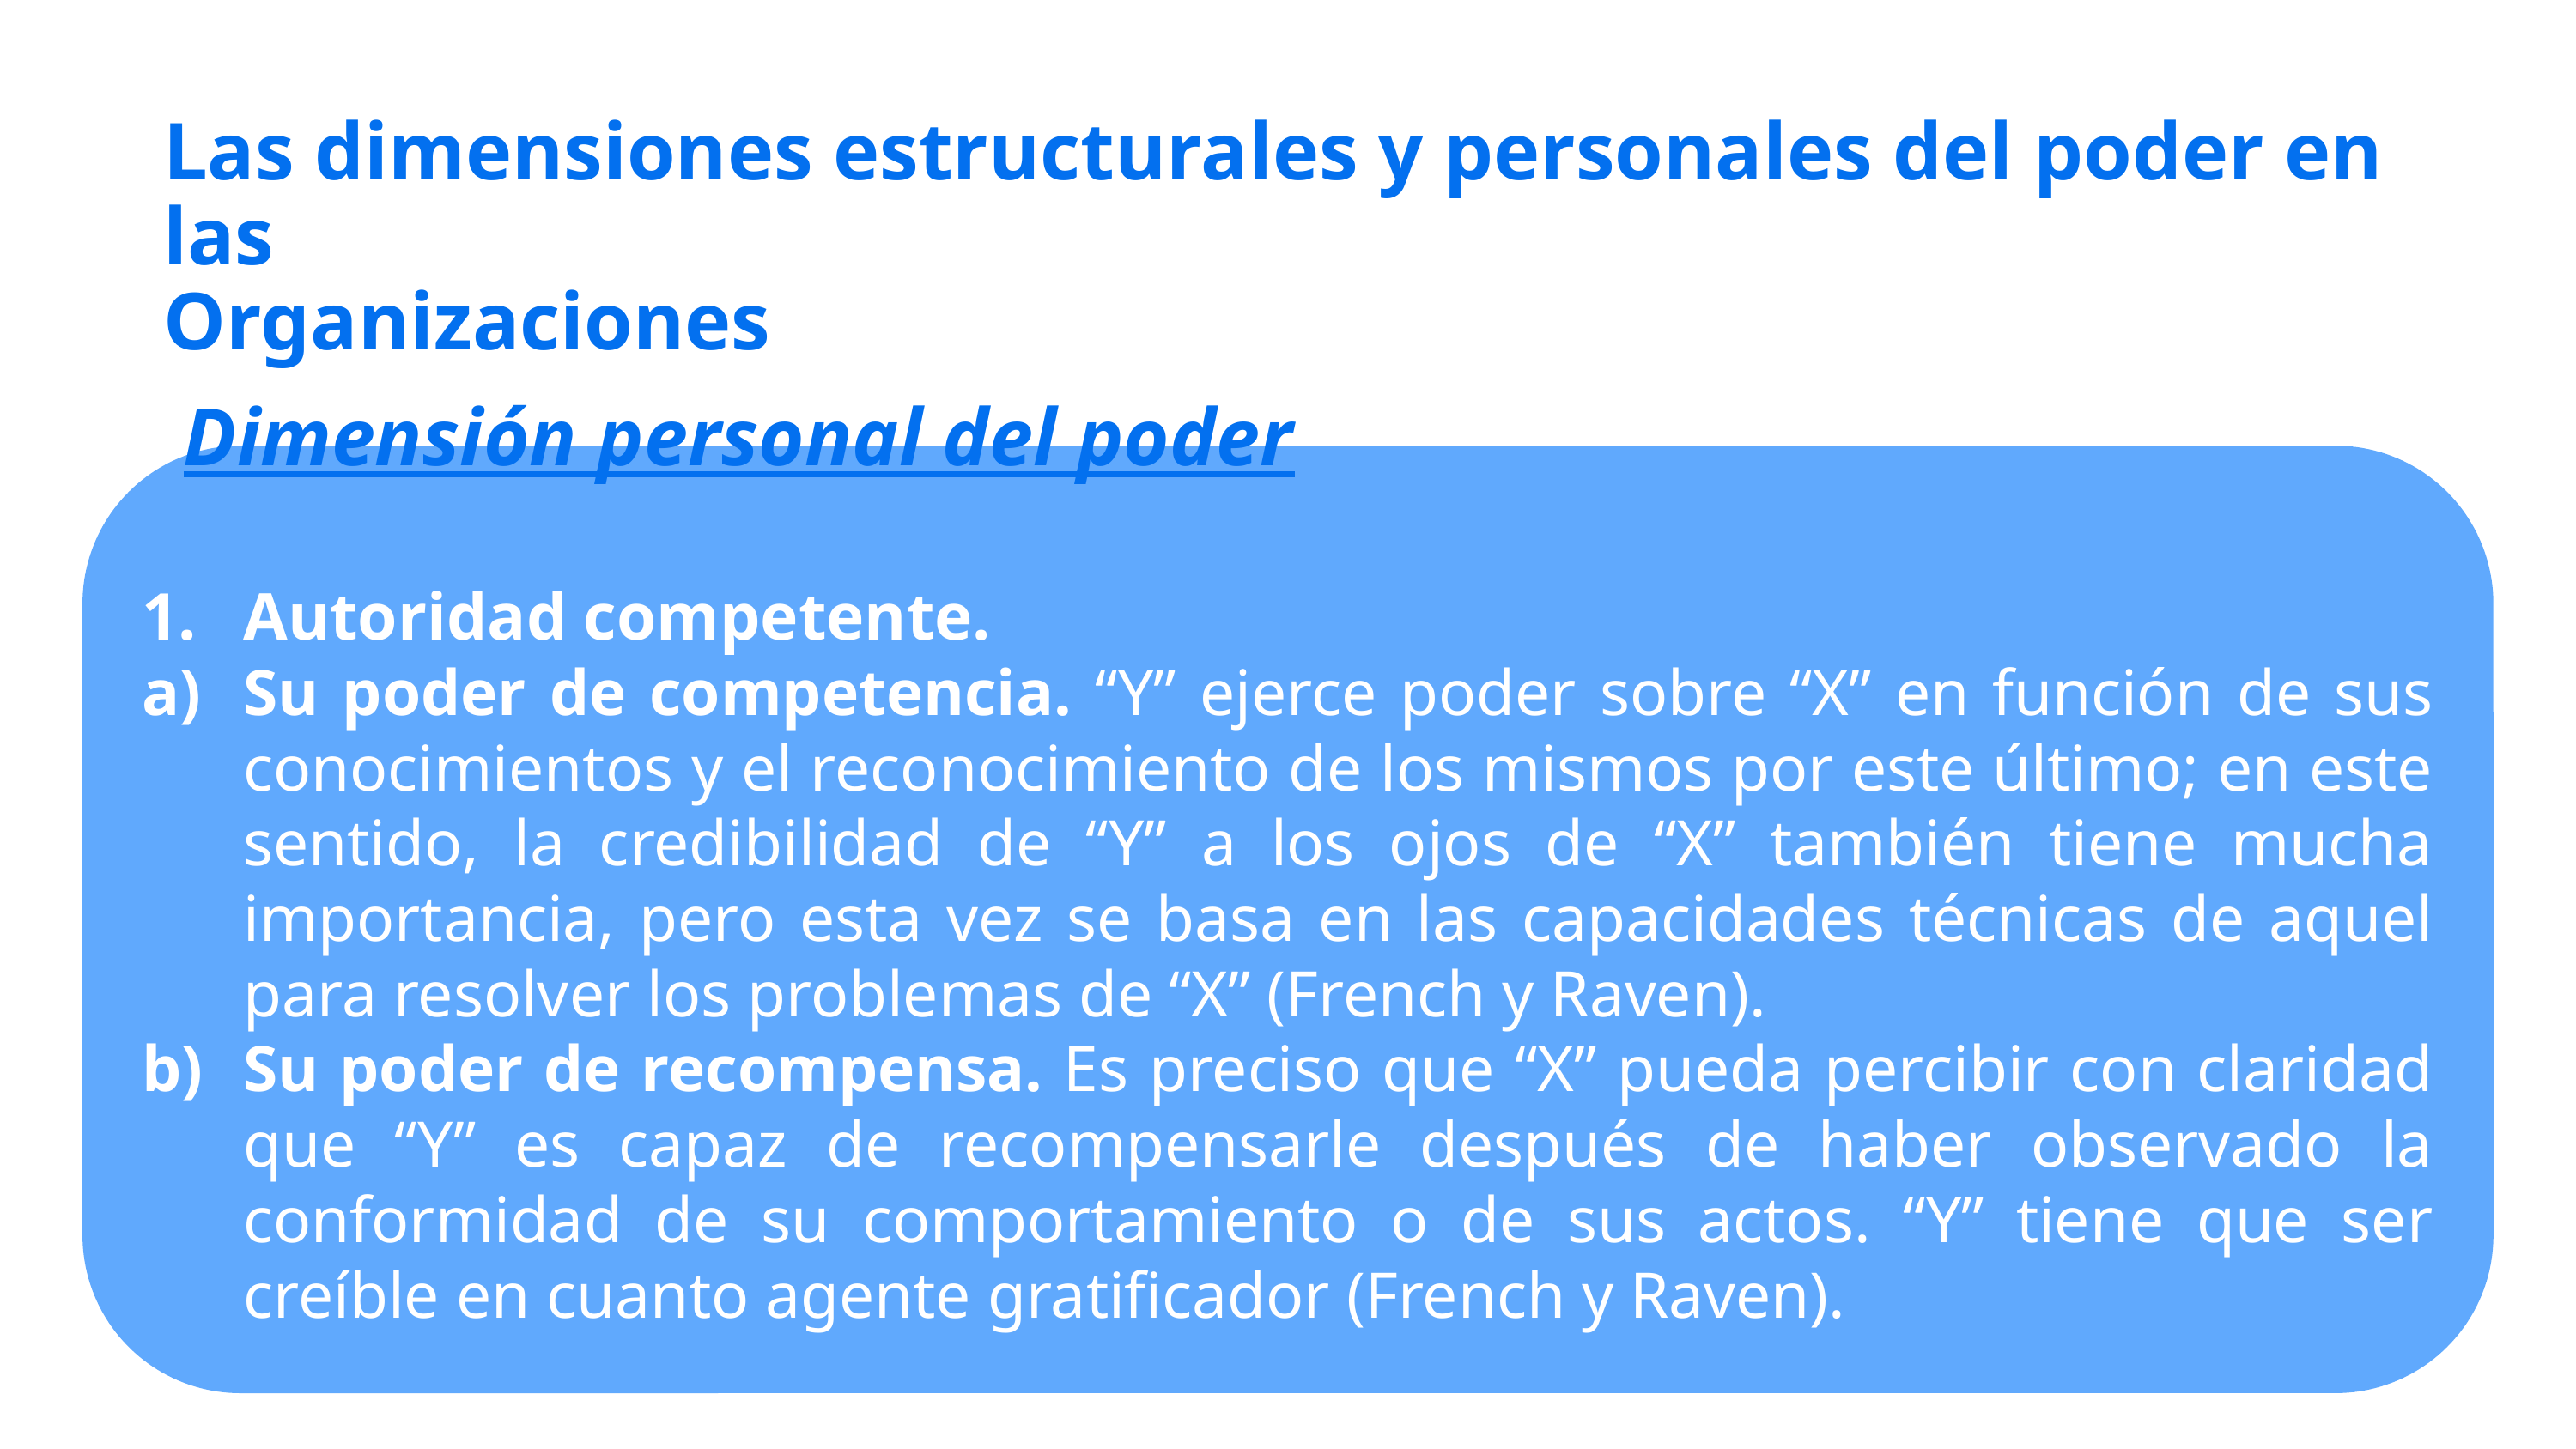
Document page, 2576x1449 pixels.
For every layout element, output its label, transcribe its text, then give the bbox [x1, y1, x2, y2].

text_box Autoridad competente. Su poder de competencia. “Y” ejerce poder sobre “X” en función de sus conocimientos y el reconocimiento de los mismos por este último; en este sentido, la credibilidad de “Y” a los ojos de “X” también tiene mucha importancia, pero esta vez se basa en las capacidades técnicas de aquel para resolver los problemas de “X” (French y Raven). Su poder de recompensa. Es preciso que “X” pueda percibir con claridad que “Y” es capaz de recompensarle después de haber observado la conformidad de su comportamiento o de sus actos. “Y” tiene que ser creíble en cuanto agente gratificador (French y Raven). [82, 473, 2494, 1394]
text_box Las dimensiones estructurales y personales del poder en las Organizaciones Dimensión personal del poder [150, 106, 2426, 574]
